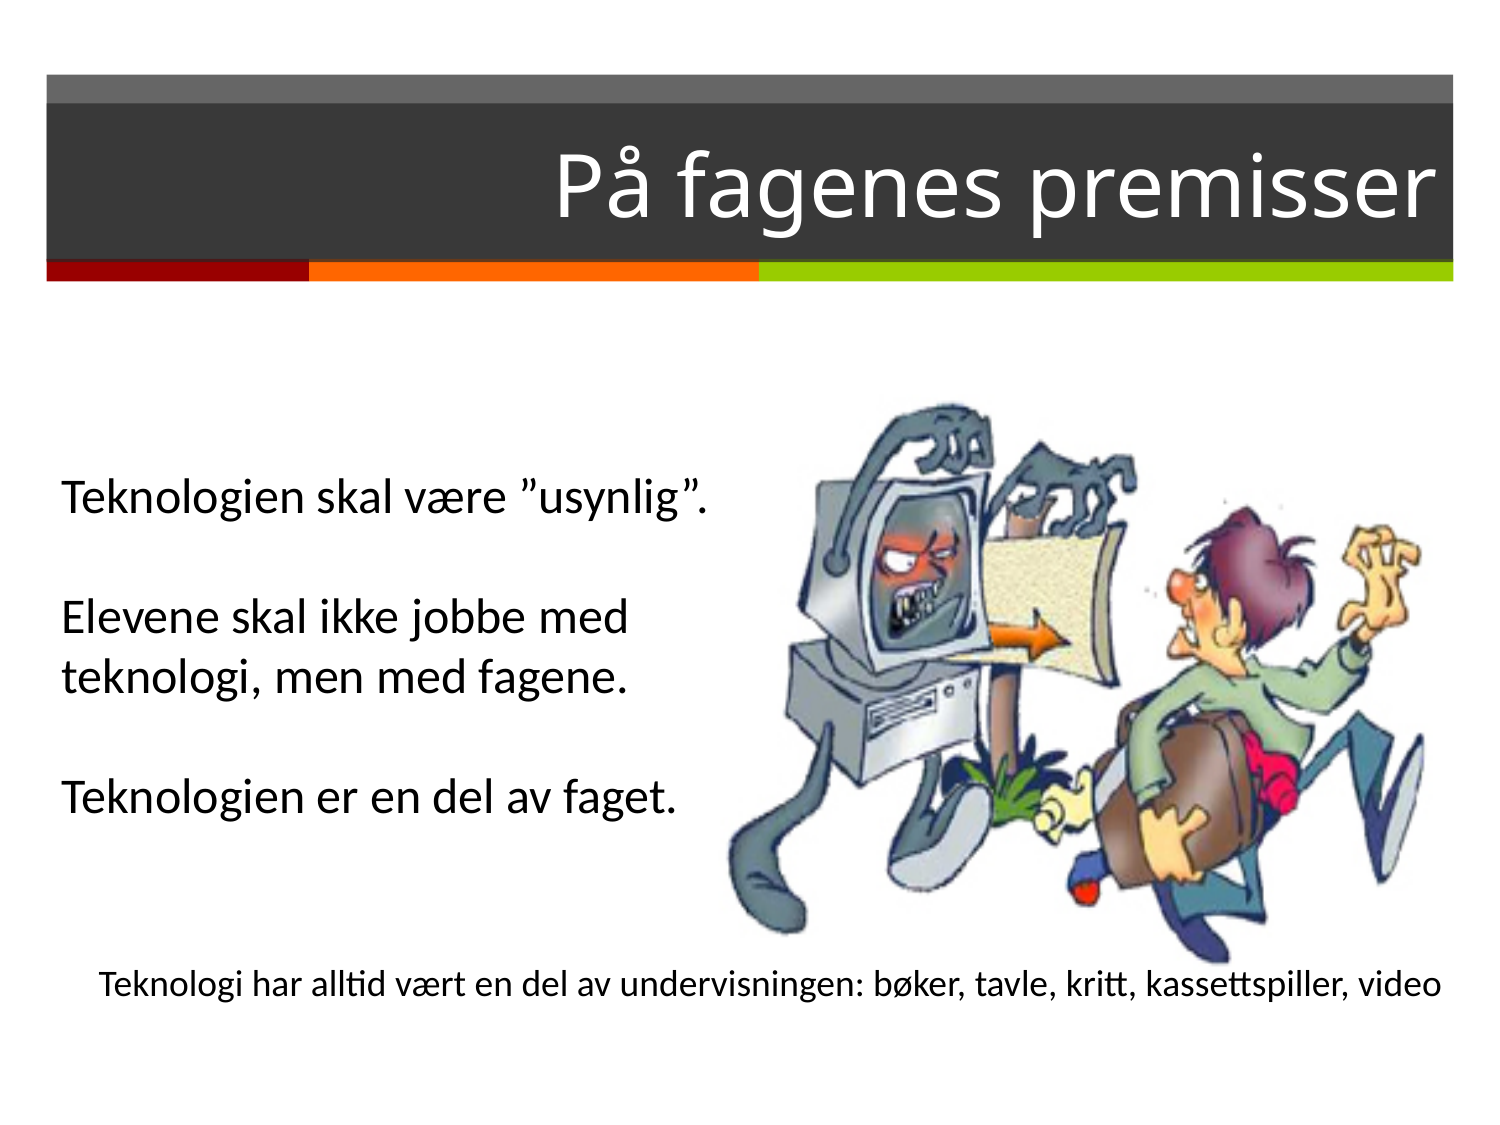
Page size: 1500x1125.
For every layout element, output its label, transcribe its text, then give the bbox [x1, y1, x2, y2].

title På fagenes premisser [46, 103, 1454, 263]
text_box Teknologi har alltid vært en del av undervisningen: bøker, tavle, kritt, kassettspiller, video [84, 951, 565, 1012]
text_box Teknologien skal være ”usynlig”. Elevene skal ikke jobbe med teknologi, men med fagene. Teknologien er en del av faget. [46, 456, 565, 892]
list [582, 349, 1500, 1006]
